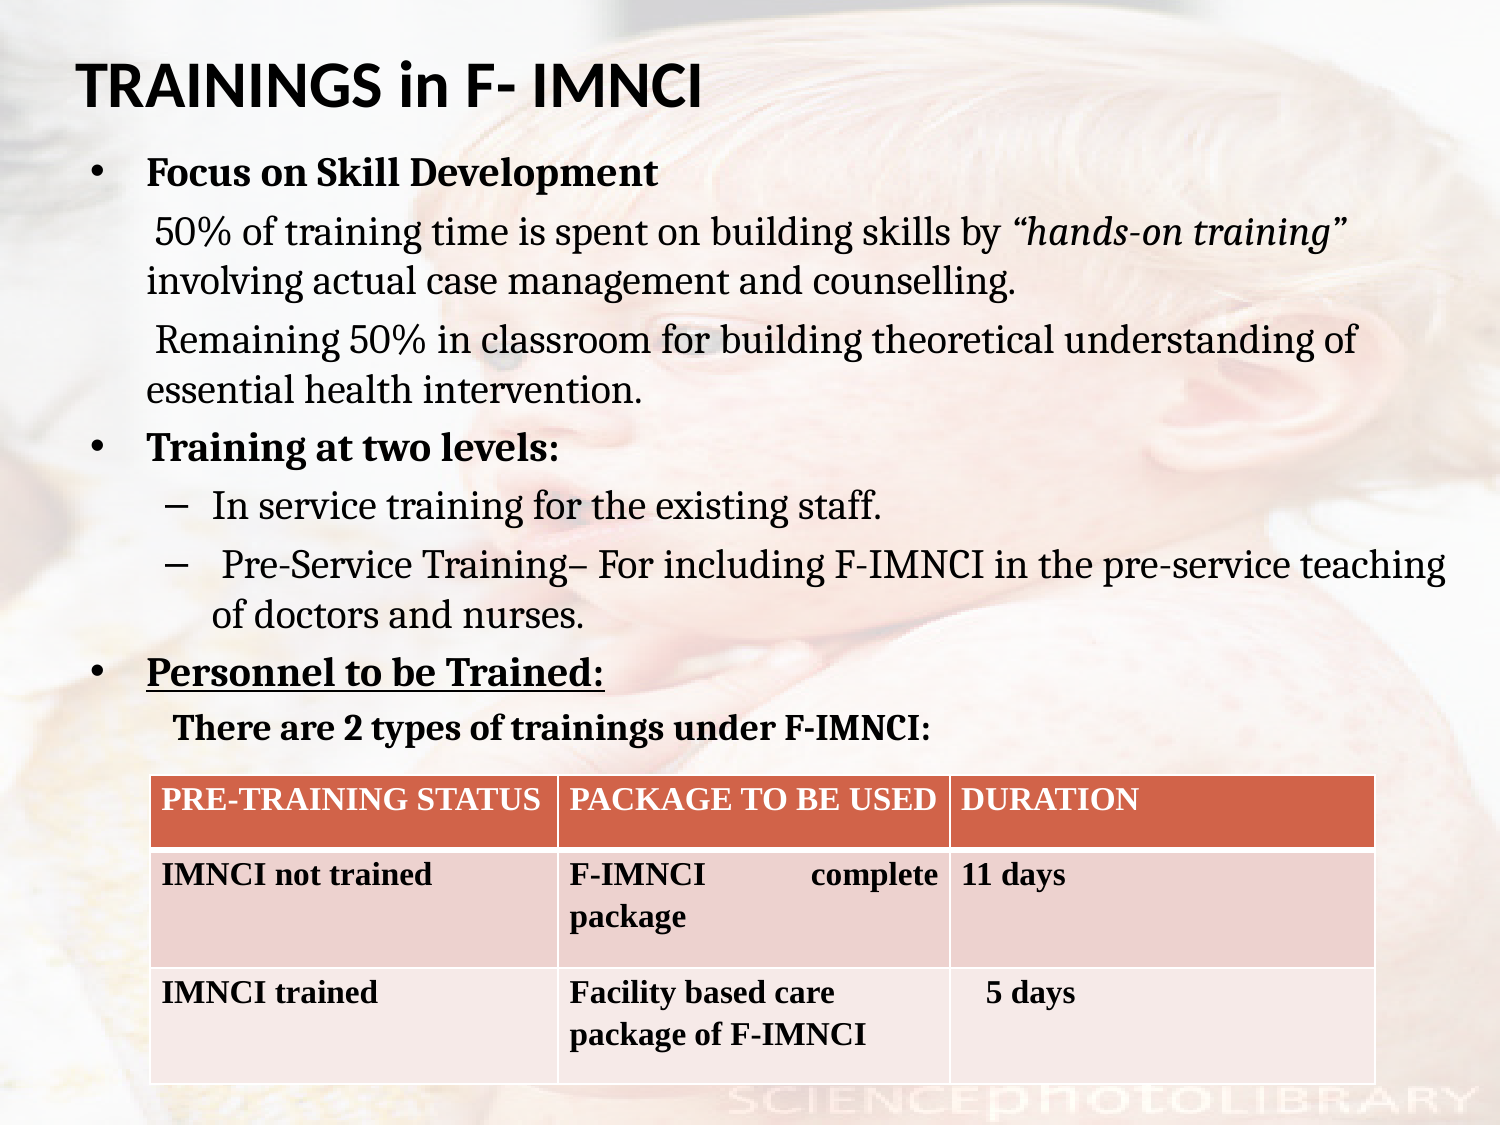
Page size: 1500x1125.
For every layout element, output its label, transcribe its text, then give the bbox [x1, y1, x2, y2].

table_cell 5 days [951, 969, 1374, 1083]
title TRAININGS in F- IMNCI [0, 50, 1350, 113]
table_header DURATION [951, 776, 1374, 847]
table_cell IMNCI trained [151, 969, 557, 1083]
table_cell IMNCI not trained [151, 853, 557, 967]
table_cell 11 days [951, 853, 1374, 967]
table_cell Facility based care package of F-IMNCI [559, 969, 949, 1083]
table_header PACKAGE TO BE USED [559, 776, 949, 847]
list Focus on Skill Development 50% of training time is spent on building skills by “hands-on training” involving actual case management and counselling. Remaining 50% in classroom for building theoretical understanding of essential health intervention. Training at two levels: In service training for the existing staff. Pre-Service Training– For including F-IMNCI in the pre-service teaching of doctors and nurses. Personnel to be Trained: There are 2 types of trainings under F-IMNCI: [75, 137, 1463, 1100]
table_cell F-IMNCI complete package [559, 853, 949, 967]
table_header PRE-TRAINING STATUS [151, 776, 557, 847]
